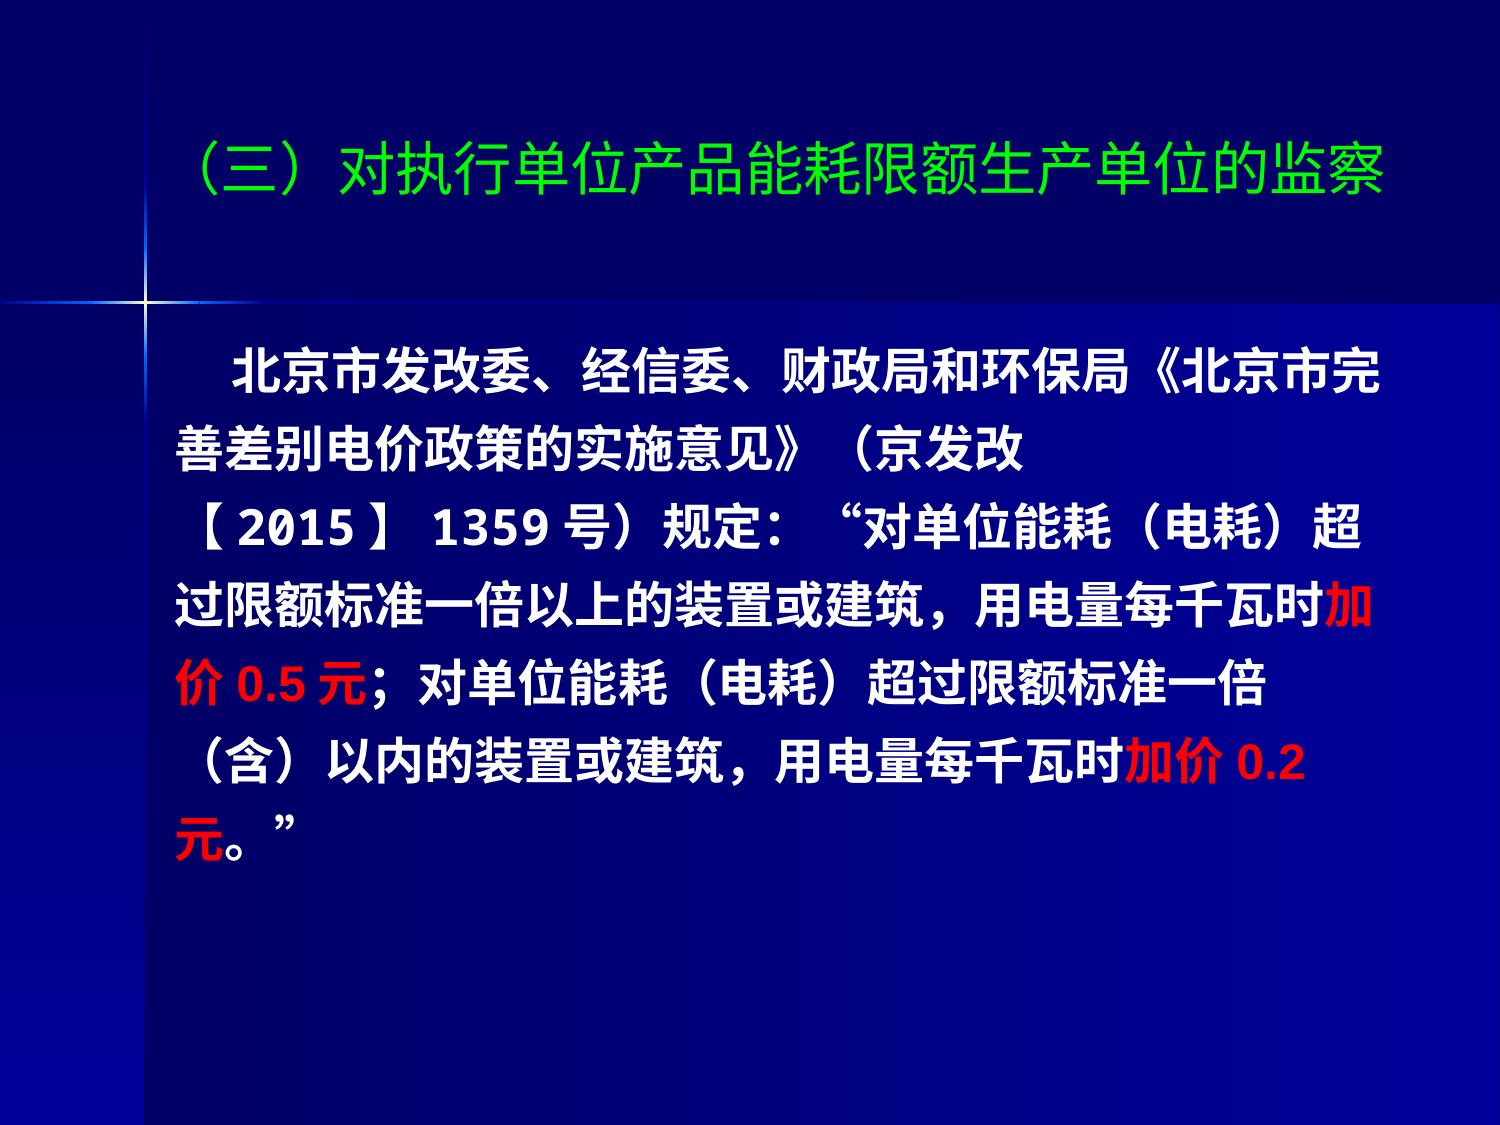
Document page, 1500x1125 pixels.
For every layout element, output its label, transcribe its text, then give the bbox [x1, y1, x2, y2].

title （三）对执行单位产品能耗限额生产单位的监察 [147, 49, 1413, 286]
list 北京市发改委、经信委、财政局和环保局《北京市完善差别电价政策的实施意见》（京发改【2015】1359号）规定：“对单位能耗（电耗）超过限额标准一倍以上的装置或建筑，用电量每千瓦时加价0.5元；对单位能耗（电耗）超过限额标准一倍（含）以内的装置或建筑，用电量每千瓦时加价0.2元。” [159, 314, 1413, 1001]
